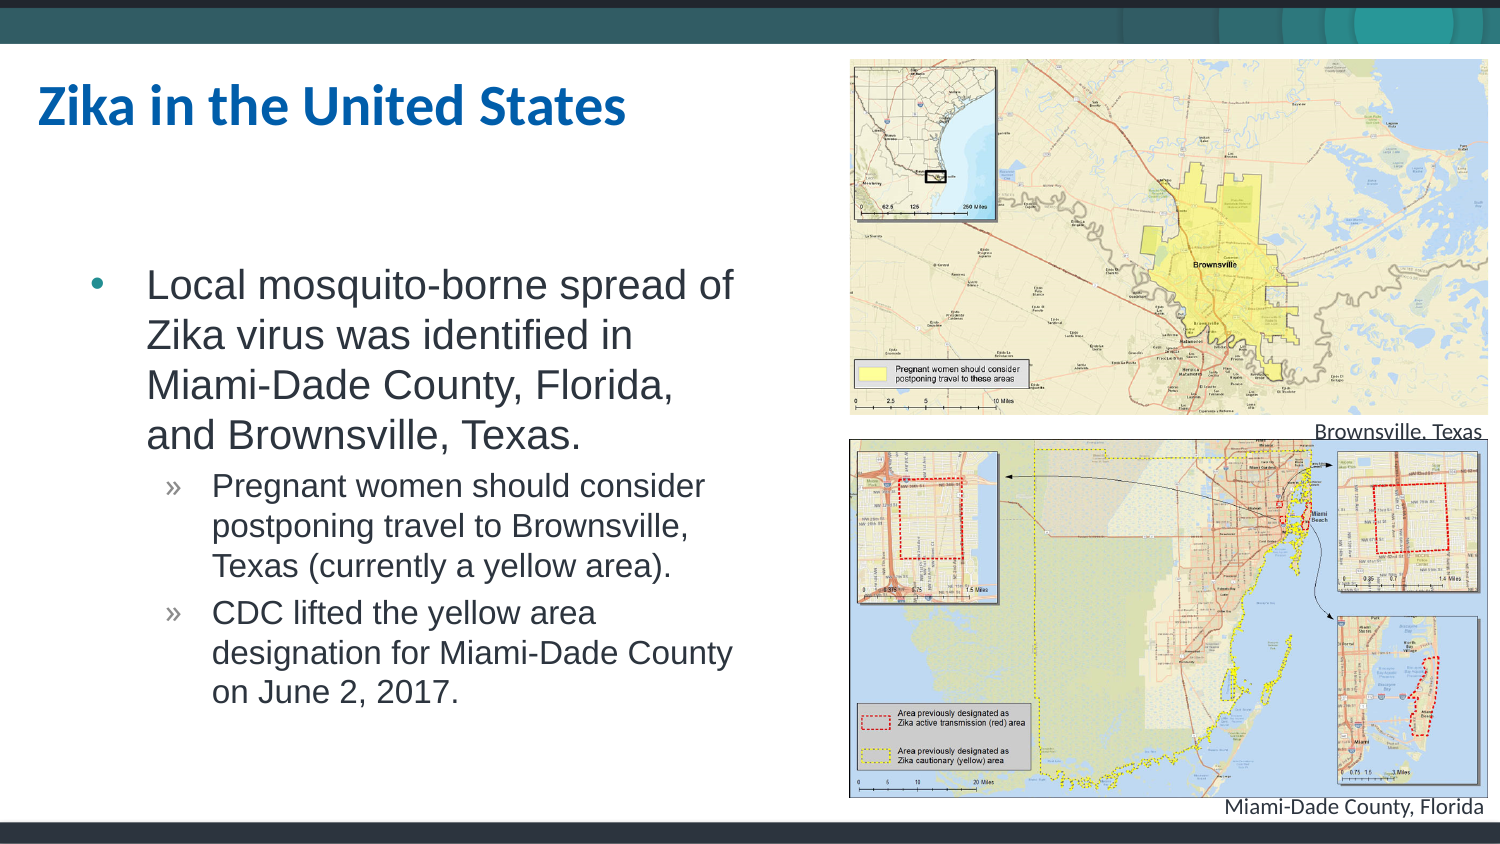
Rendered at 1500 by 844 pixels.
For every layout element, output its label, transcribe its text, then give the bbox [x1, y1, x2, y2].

picture [0, 0, 1500, 44]
picture [849, 59, 1489, 416]
text_box Brownsville, Texas [1299, 409, 1498, 452]
list Local mosquito-borne spread of Zika virus was identified in Miami-Dade County, Florida, and Brownsville, Texas. Pregnant women should consider postponing travel to Brownsville, Texas (currently a yellow area). CDC lifted the yellow area designation for Miami-Dade County on June 2, 2017. [75, 196, 754, 754]
text_box Miami-Dade County, Florida [1209, 784, 1500, 827]
title Zika in the United States [23, 59, 847, 175]
picture [849, 438, 1488, 798]
